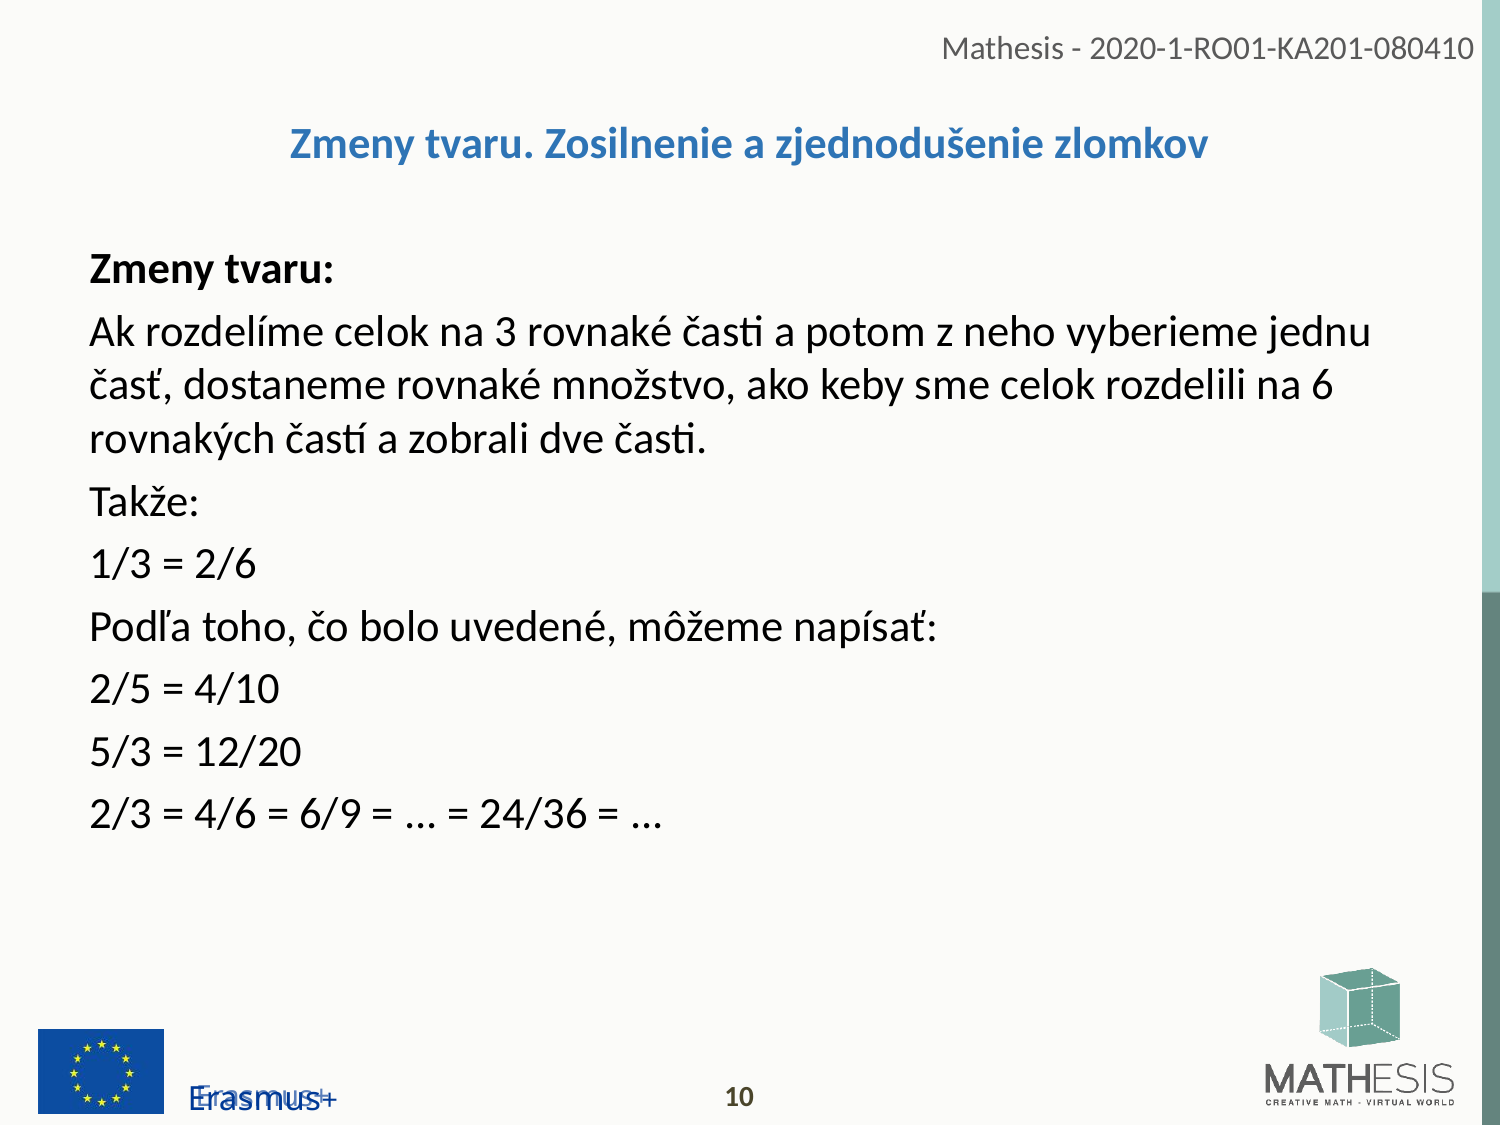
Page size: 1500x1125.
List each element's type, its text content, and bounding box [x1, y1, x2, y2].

list Zmeny tvaru. Zosilnenie a zjednodušenie zlomkov Zmeny tvaru: Ak rozdelíme celok na 3 rovnaké časti a potom z neho vyberieme jednu časť, dostaneme rovnaké množstvo, ako keby sme celok rozdelili na 6 rovnakých častí a zobrali dve časti. Takže: 1/3 = 2/6 Podľa toho, čo bolo uvedené, môžeme napísať: 2/5 = 4/10 5/3 = 12/20 2/3 = 4/6 = 6/9 = ... = 24/36 = ... [75, 106, 1425, 849]
picture [38, 1029, 164, 1114]
